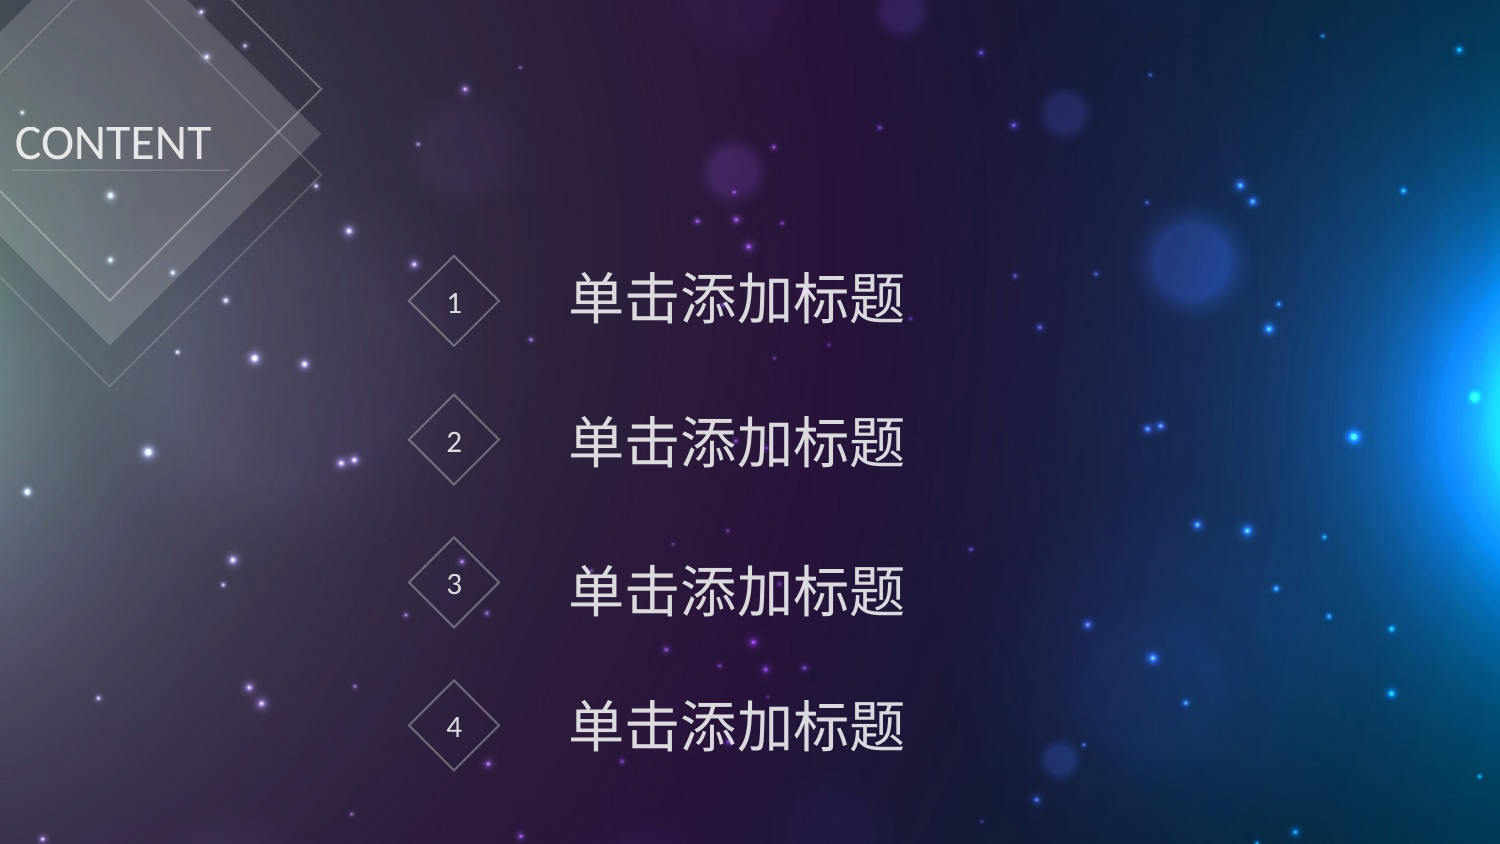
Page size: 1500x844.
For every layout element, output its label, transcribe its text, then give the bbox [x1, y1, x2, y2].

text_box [0, 0, 322, 387]
text_box 单击添加标题 [553, 399, 1041, 483]
text_box 3 [407, 535, 501, 629]
text_box 单击添加标题 [553, 548, 1041, 631]
text_box 单击添加标题 [553, 683, 1041, 767]
picture [0, 0, 1500, 844]
text_box 1 [407, 254, 501, 348]
text_box 4 [407, 678, 501, 772]
text_box 2 [407, 393, 501, 487]
text_box 单击添加标题 [553, 255, 1041, 339]
